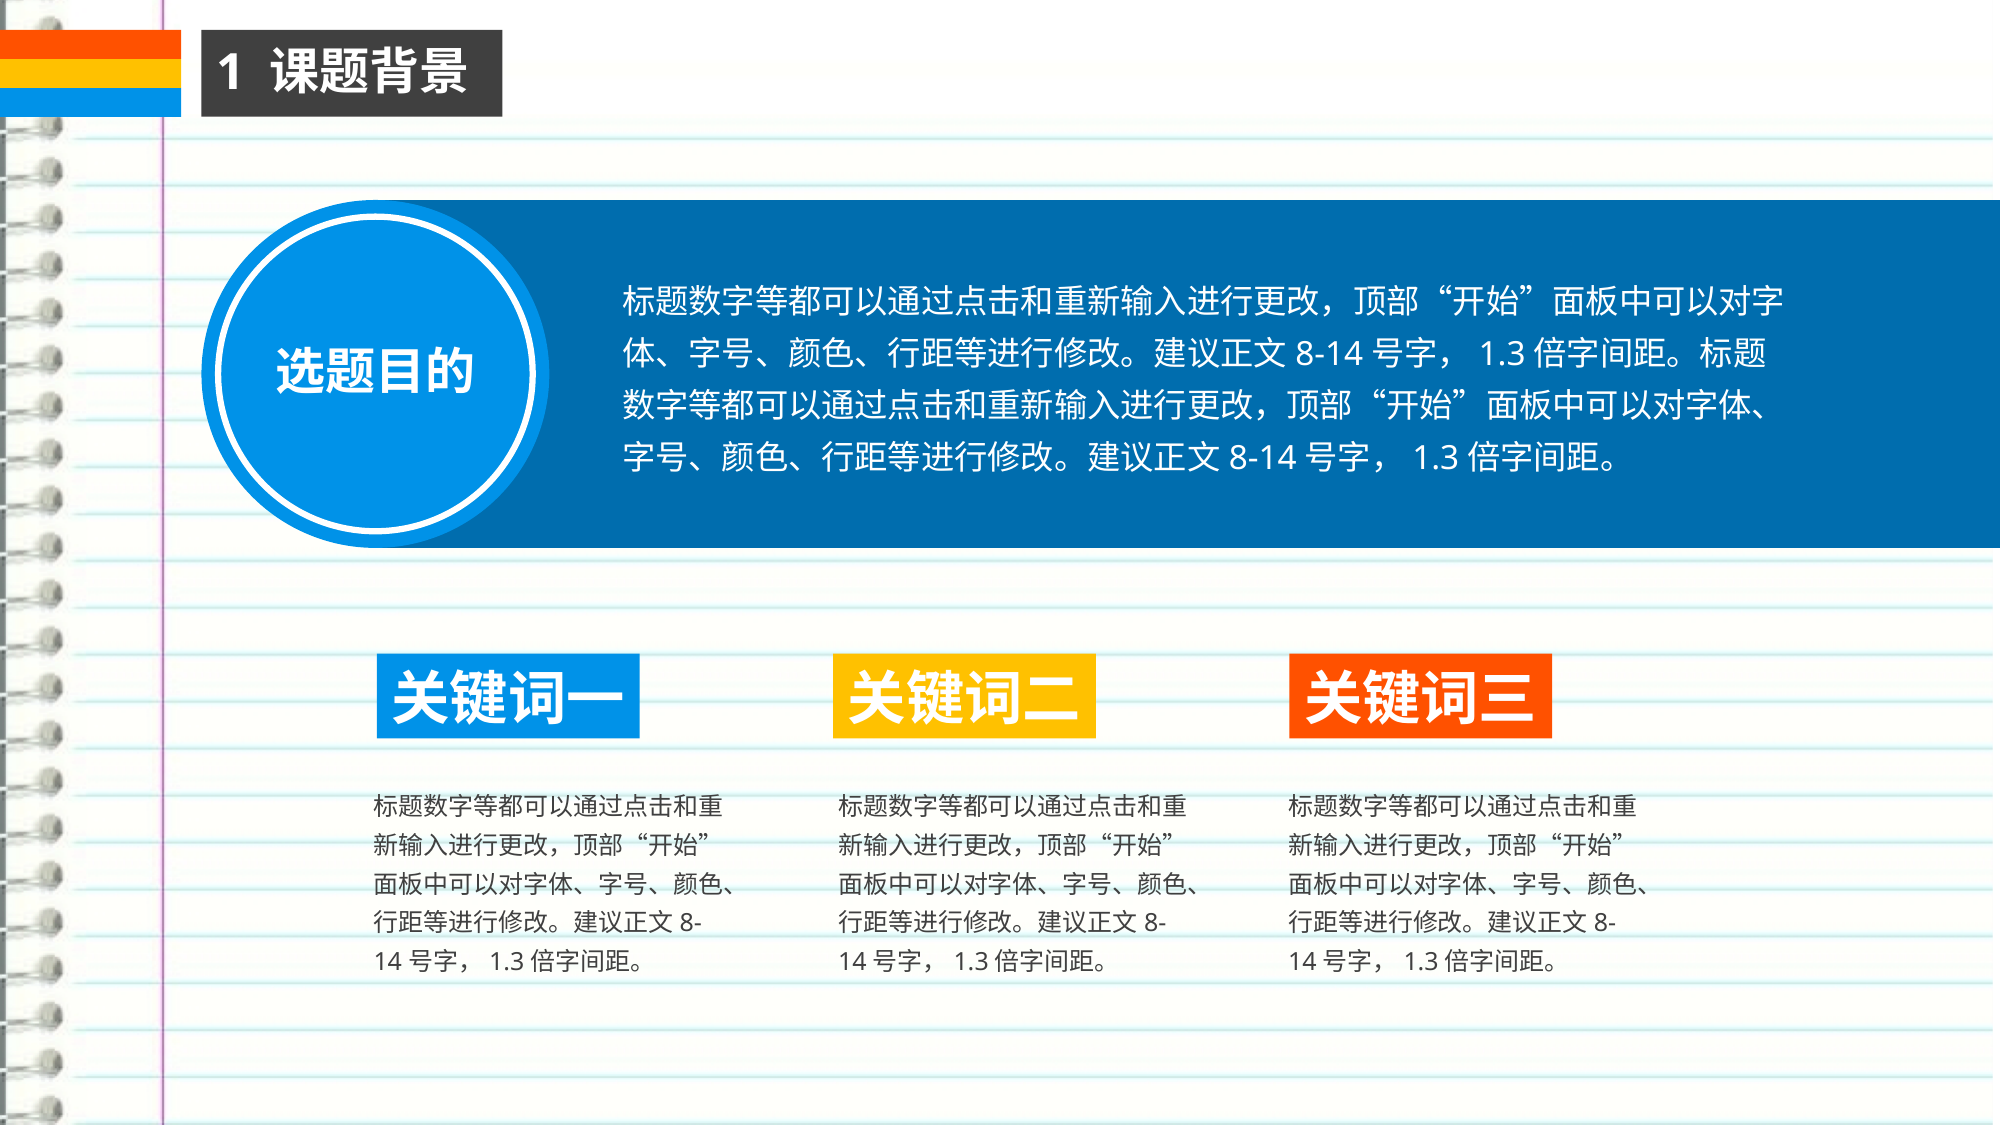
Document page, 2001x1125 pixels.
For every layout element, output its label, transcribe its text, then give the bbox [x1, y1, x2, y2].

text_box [823, 653, 1205, 986]
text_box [1273, 653, 1655, 986]
list 1 课题背景 [200, 29, 503, 118]
picture [0, 0, 2001, 1125]
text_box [358, 653, 740, 986]
text_box 标题数字等都可以通过点击和重新输入进行更改，顶部“开始”面板中可以对字体、字号、颜色、行距等进行修改。建议正文8-14号字，1.3倍字间距。标题数字等都可以通过点击和重新输入进行更改，顶部“开始”面板中可以对字体、字号、颜色、行距等进行修改。建议正文8-14号字，1.3倍字间距。 [607, 261, 1810, 484]
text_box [201, 199, 550, 548]
text_box [374, 199, 2000, 549]
